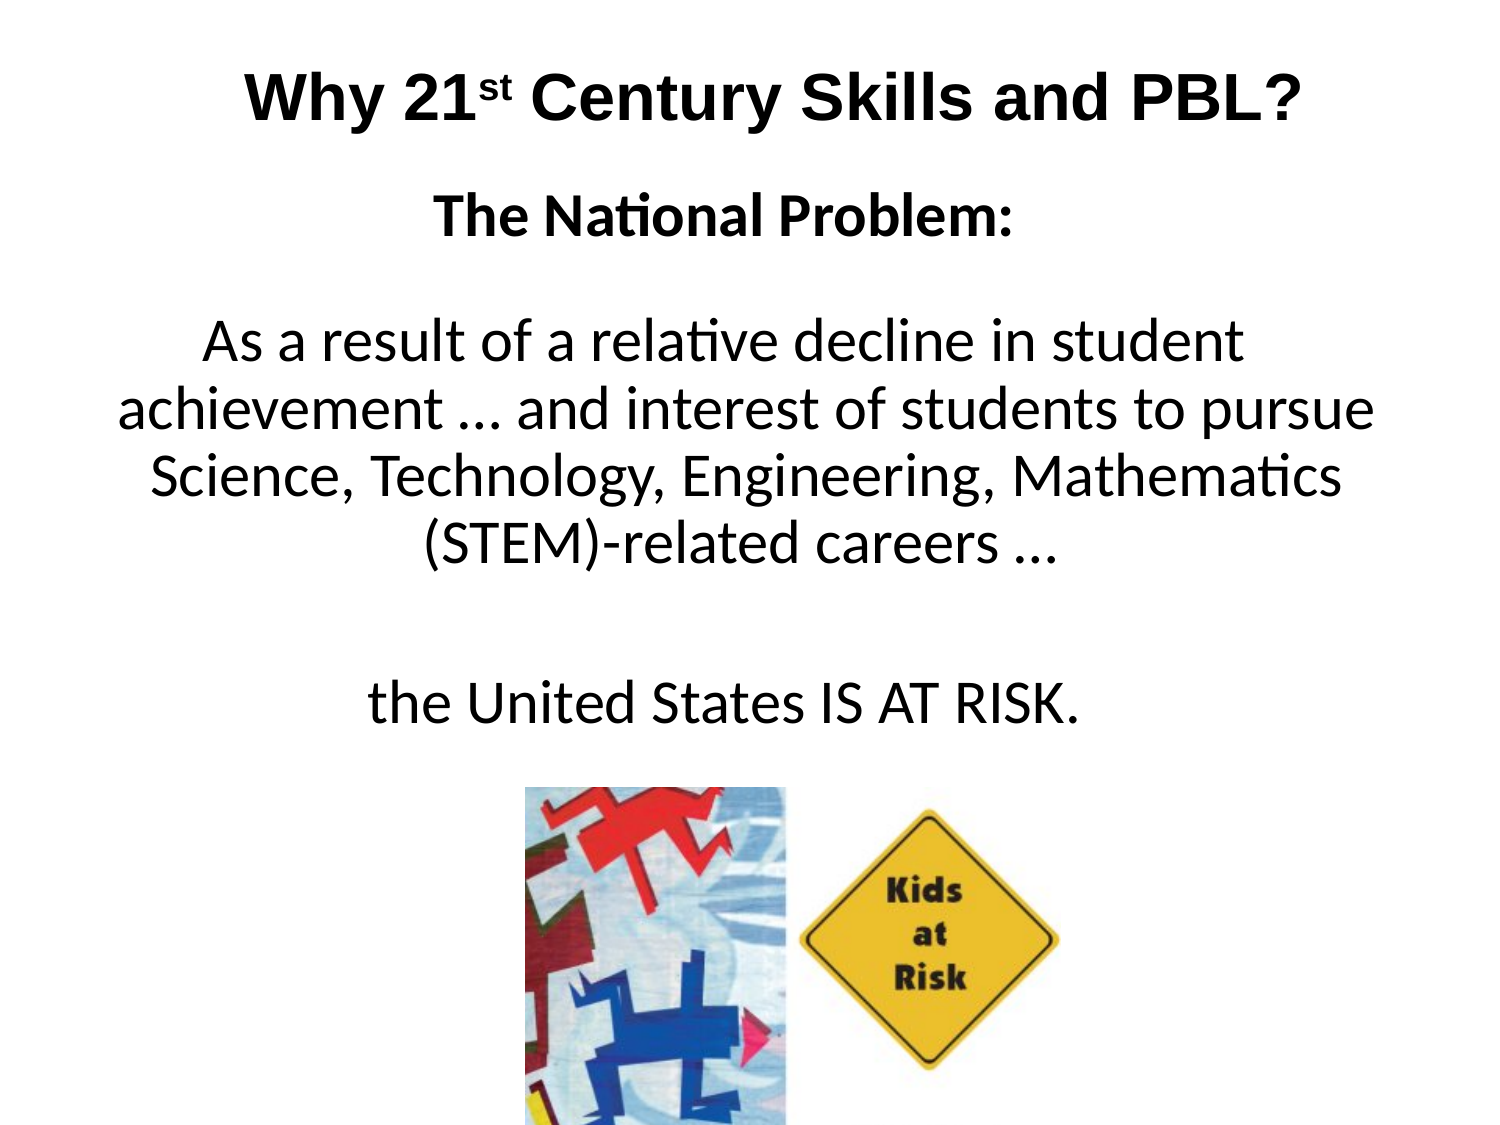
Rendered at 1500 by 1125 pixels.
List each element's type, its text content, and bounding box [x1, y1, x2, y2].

list The National Problem: As a result of a relative decline in student achievement … and interest of students to pursue Science, Technology, Engineering, Mathematics (STEM)-related careers … the United States IS AT RISK. [37, 174, 1413, 787]
title Why 21st Century Skills and PBL? [124, 0, 1426, 188]
picture [524, 787, 1062, 1125]
